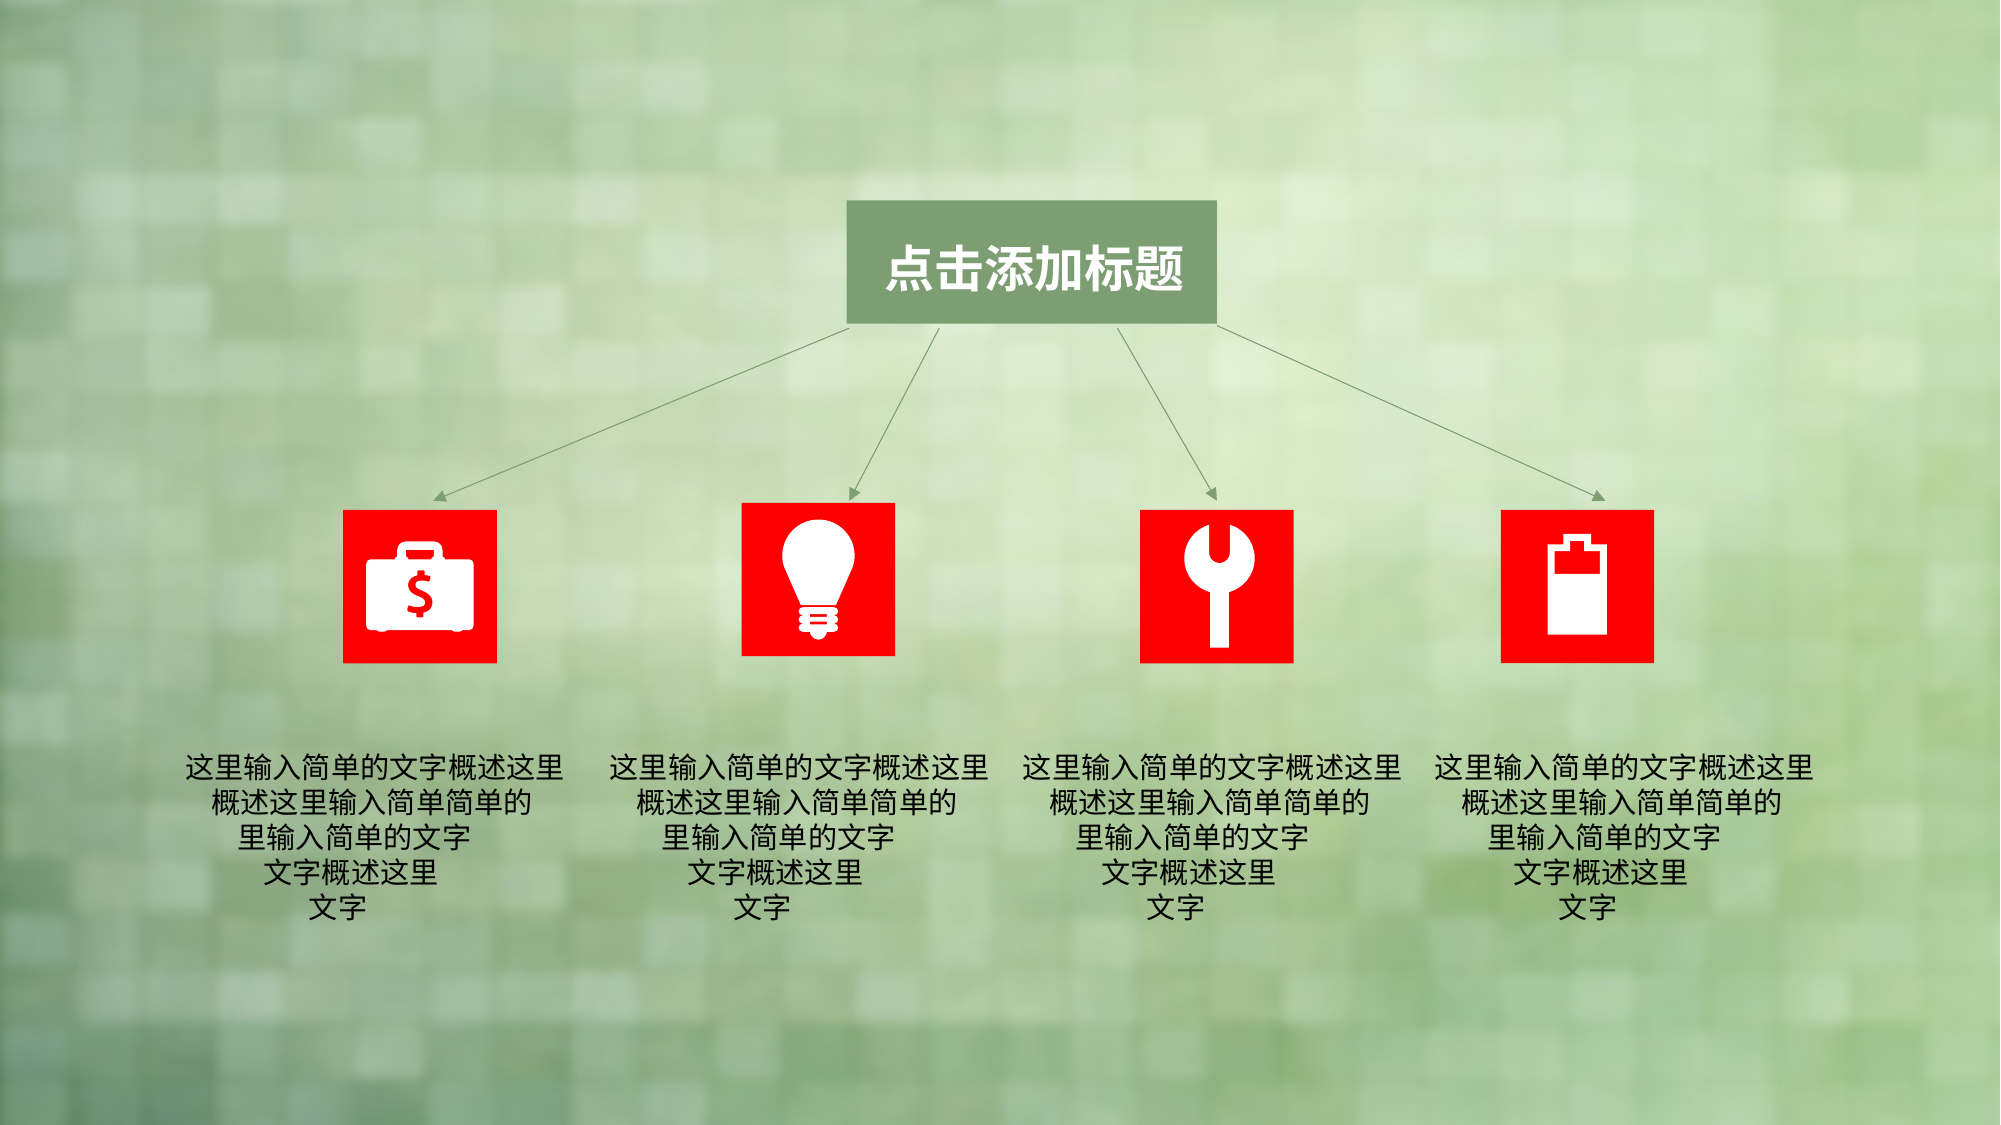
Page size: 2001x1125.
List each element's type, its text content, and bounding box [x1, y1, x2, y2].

text_box [846, 200, 1217, 324]
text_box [1117, 327, 1218, 501]
text_box 这里输入简单的文字概述这里 概述这里输入简单简单的 里输入简单的文字 文字概述这里 文字 [170, 742, 588, 932]
text_box [782, 519, 855, 606]
text_box [798, 607, 839, 640]
text_box 这里输入简单的文字概述这里 概述这里输入简单简单的 里输入简单的文字 文字概述这里 文字 [594, 742, 1008, 932]
text_box [1500, 509, 1655, 664]
text_box [366, 541, 474, 632]
text_box [1184, 524, 1255, 648]
text_box 点击添加标题 [853, 200, 1215, 306]
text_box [1216, 325, 1606, 501]
text_box [1140, 509, 1294, 664]
text_box [343, 509, 497, 664]
text_box 这里输入简单的文字概述这里 概述这里输入简单简单的 里输入简单的文字 文字概述这里 文字 [1420, 741, 1838, 932]
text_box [433, 327, 847, 501]
text_box [1547, 533, 1607, 635]
text_box [741, 509, 896, 657]
text_box 这里输入简单的文字概述这里 概述这里输入简单简单的 里输入简单的文字 文字概述这里 文字 [1008, 742, 1420, 932]
picture [0, 0, 2000, 1125]
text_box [848, 327, 940, 501]
